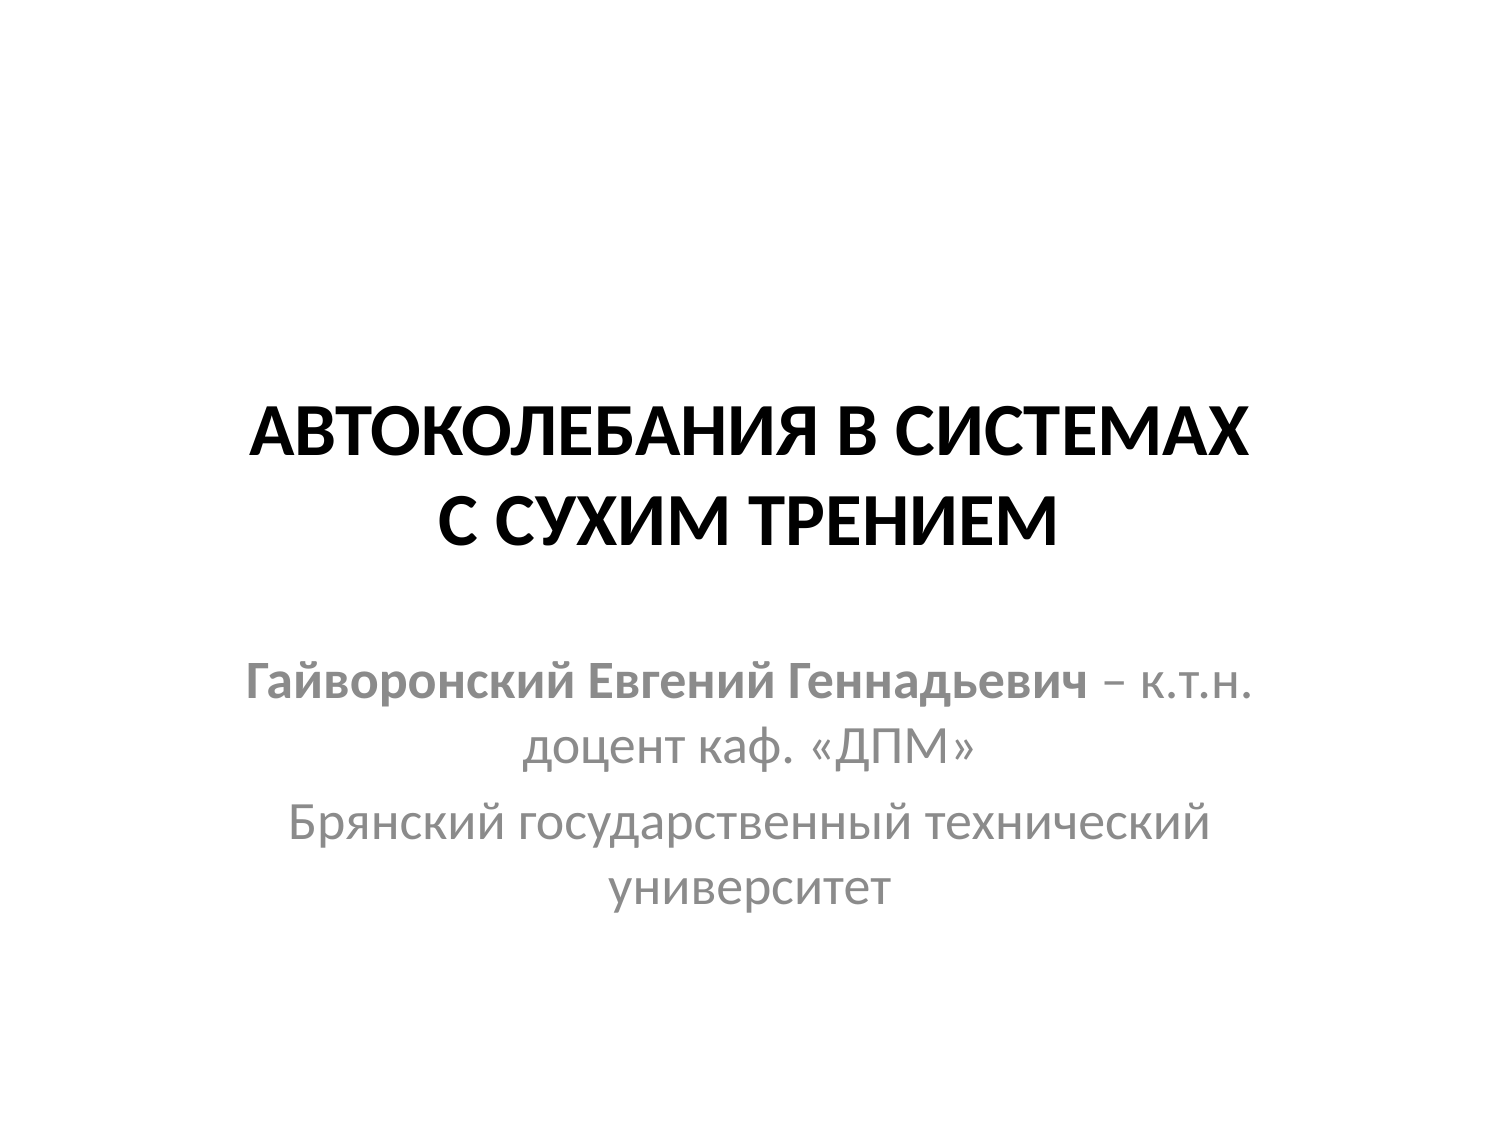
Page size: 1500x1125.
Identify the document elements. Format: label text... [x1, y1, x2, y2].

title АВТОКОЛЕБАНИЯ В СИСТЕМАХ С СУХИМ ТРЕНИЕМ [112, 349, 1388, 591]
subtitle Гайворонский Евгений Геннадьевич – к.т.н. доцент каф. «ДПМ» Брянский государственный технический университет [225, 637, 1275, 925]
